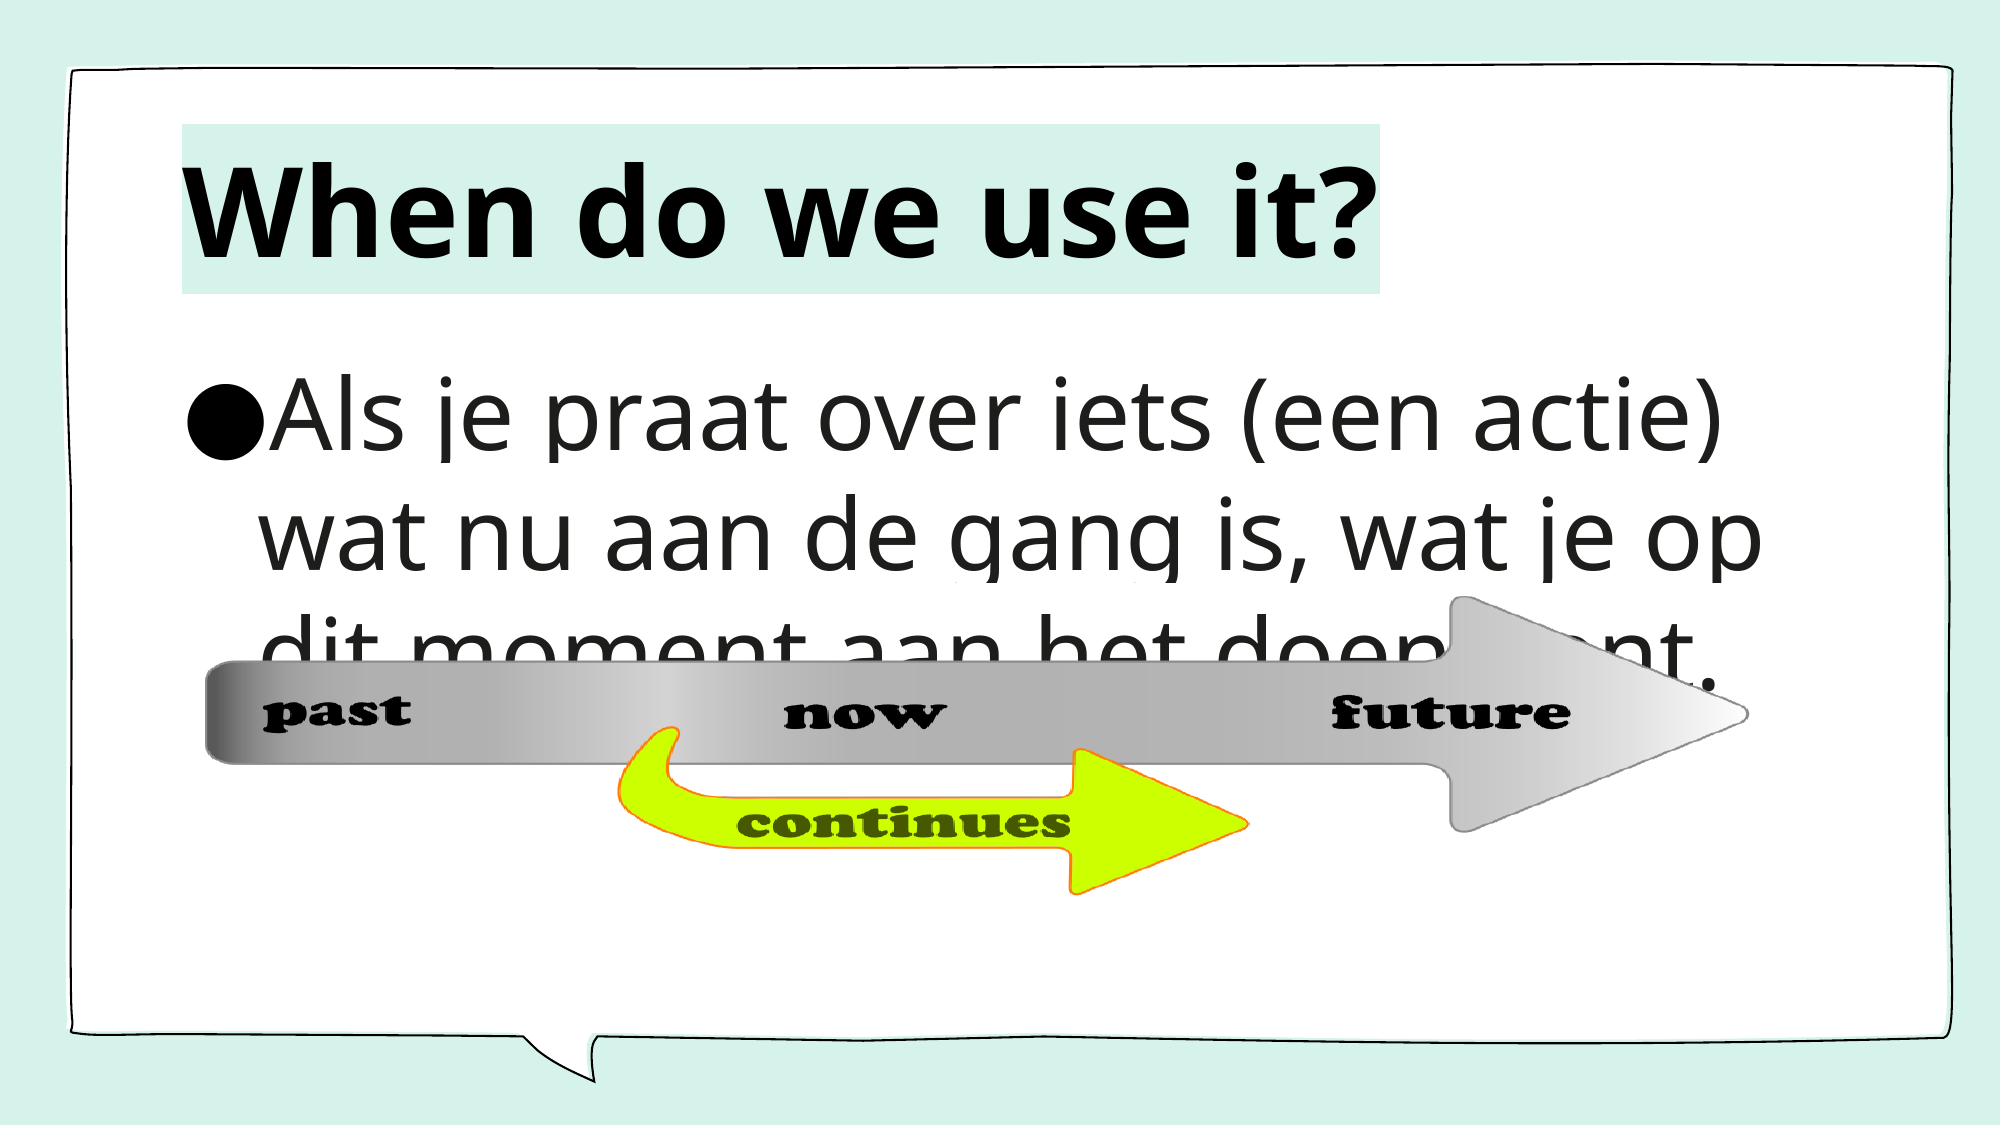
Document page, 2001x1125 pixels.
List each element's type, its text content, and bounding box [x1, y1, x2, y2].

title When do we use it? [167, 91, 1863, 324]
picture [204, 586, 1766, 987]
list Als je praat over iets (een actie) wat nu aan de gang is, wat je op dit moment aan het doen bent. [167, 342, 1863, 971]
